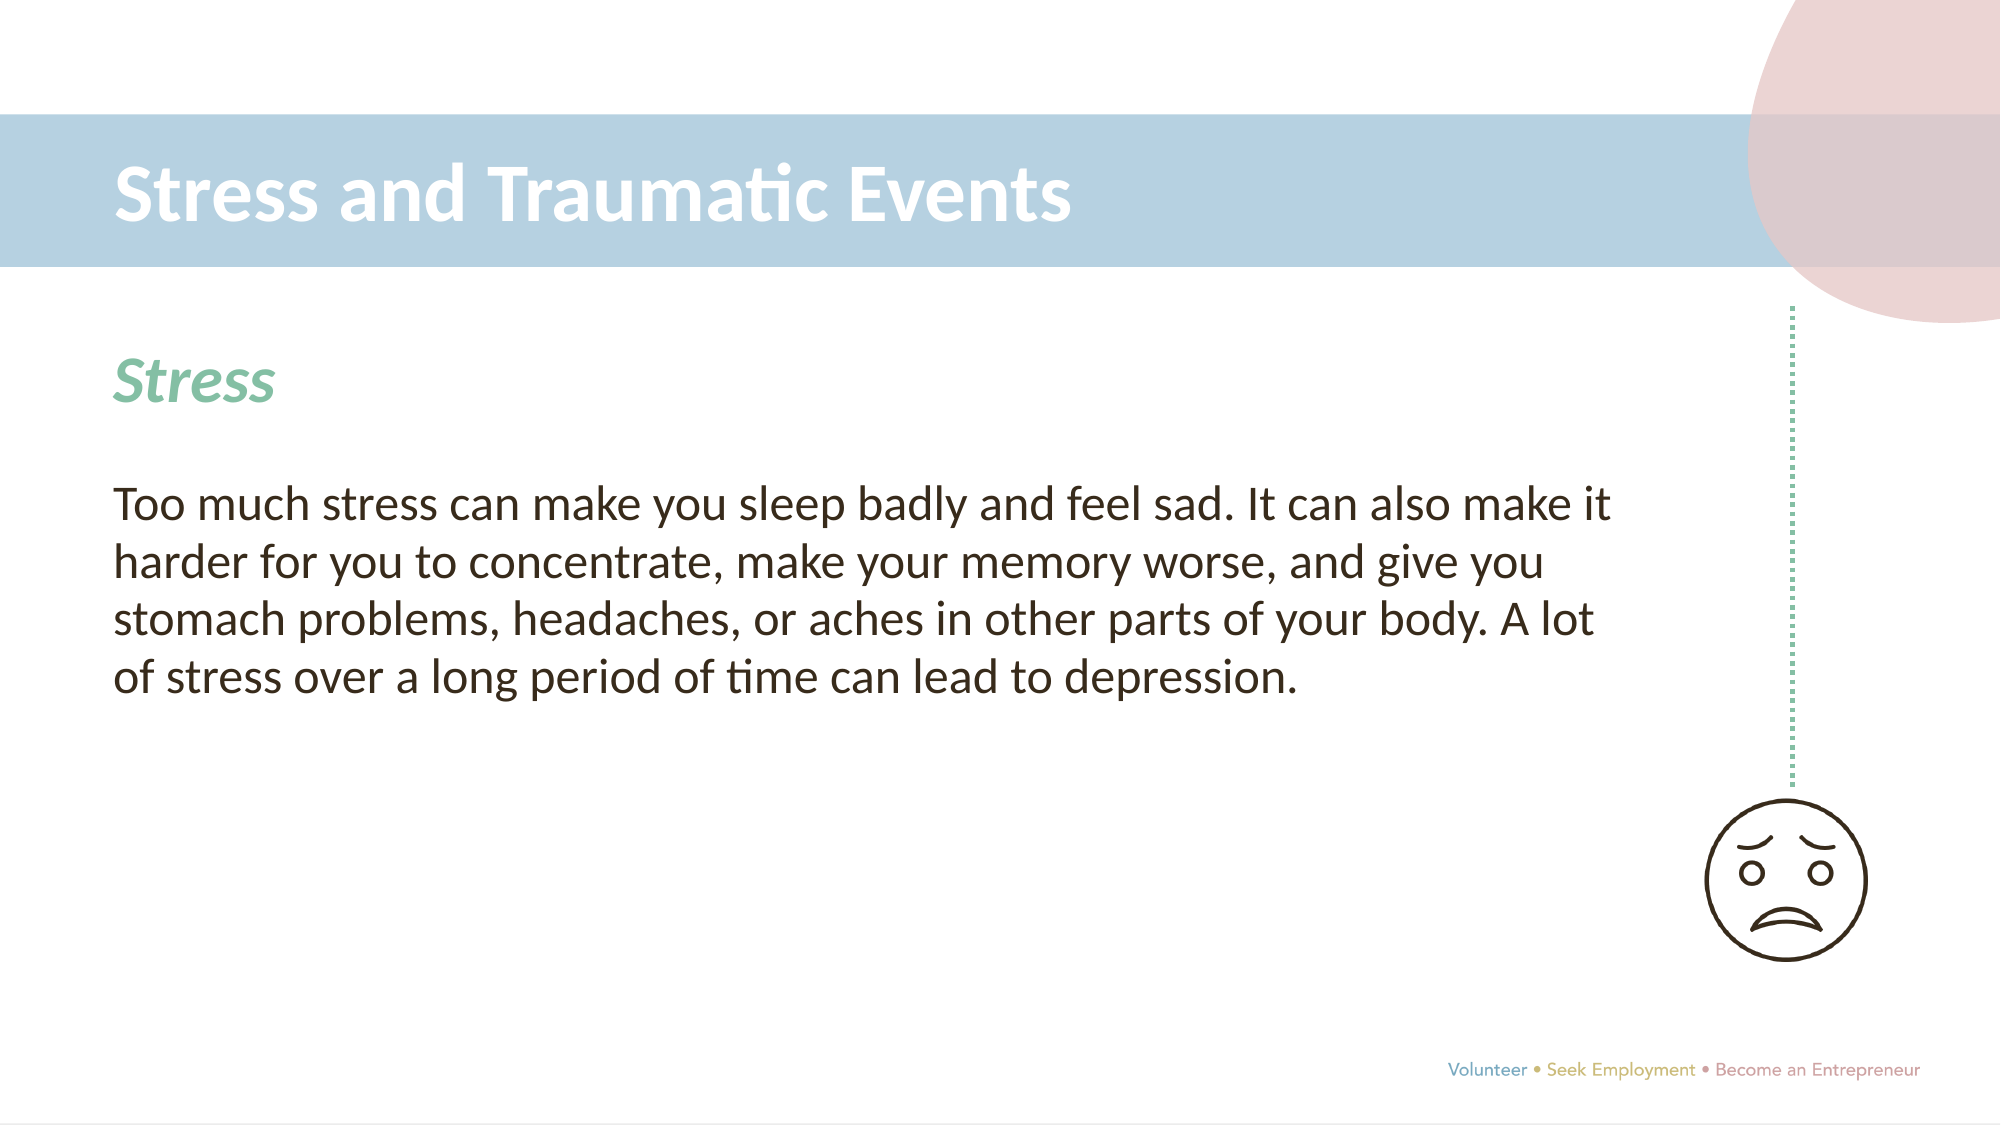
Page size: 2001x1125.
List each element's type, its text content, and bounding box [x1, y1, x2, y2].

text_box [0, 113, 1792, 268]
text_box Stress and Traumatic Events [99, 147, 1312, 290]
picture [1418, 1046, 1971, 1103]
text_box [1747, 0, 2000, 323]
picture [1682, 777, 1889, 984]
text_box Stress Too much stress can make you sleep badly and feel sad. It can also make it harder for you to concentrate, make your memory worse, and give you stomach problems, headaches, or aches in other parts of your body. A lot of stress over a long period of time can lead to depression. [98, 350, 1637, 975]
